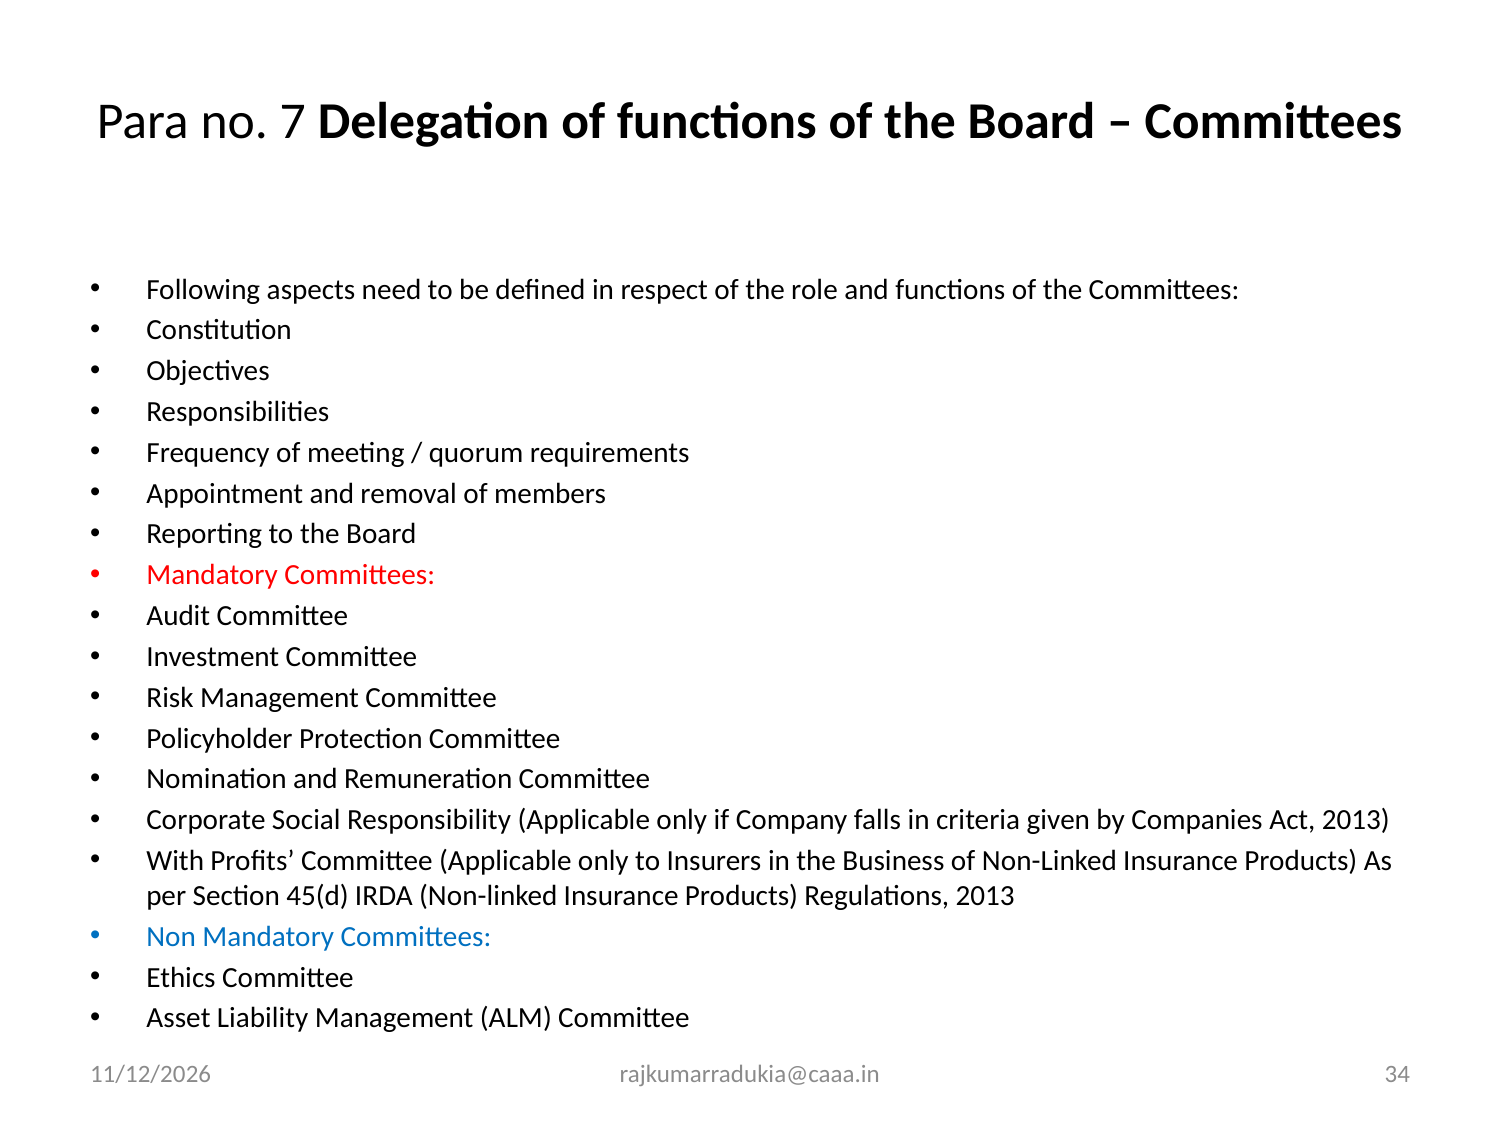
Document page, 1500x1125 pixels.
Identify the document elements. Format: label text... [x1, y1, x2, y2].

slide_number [75, 1042, 425, 1103]
title Para no. 7 Delegation of functions of the Board – Committees [75, 78, 1425, 233]
list Following aspects need to be defined in respect of the role and functions of the Committees: Constitution Objectives Responsibilities Frequency of meeting / quorum requirements Appointment and removal of members Reporting to the Board Mandatory Committees: Audit Committee Investment Committee Risk Management Committee Policyholder Protection Committee Nomination and Remuneration Committee Corporate Social Responsibility (Applicable only if Company falls in criteria given by Companies Act, 2013) With Profits’ Committee (Applicable only to Insurers in the Business of Non-Linked Insurance Products) As per Section 45(d) IRDA (Non-linked Insurance Products) Regulations, 2013 Non Mandatory Committees: Ethics Committee Asset Liability Management (ALM) Committee [75, 262, 1425, 1005]
slide_number 34 [1074, 1042, 1425, 1103]
footer rajkumarradukia@caaa.in [512, 1042, 988, 1103]
